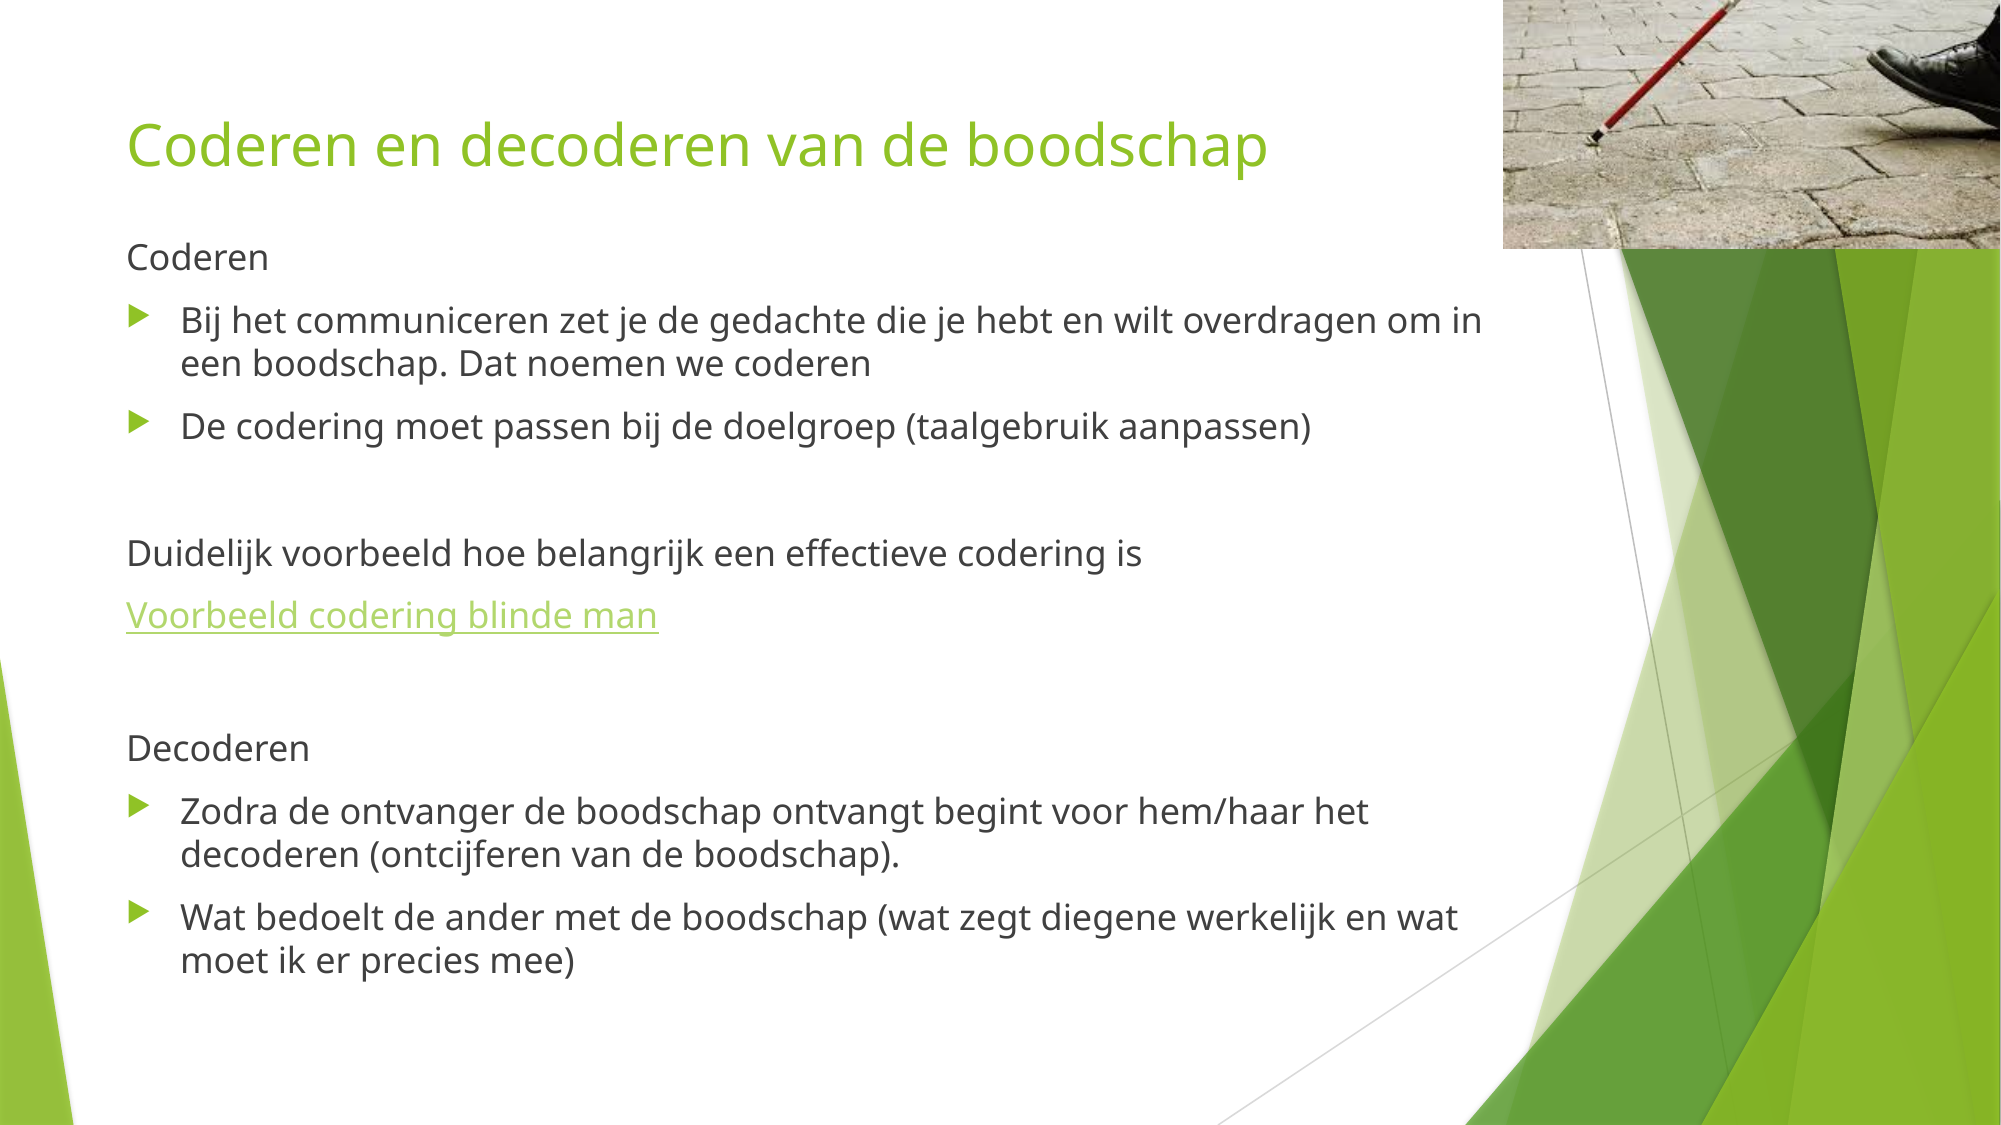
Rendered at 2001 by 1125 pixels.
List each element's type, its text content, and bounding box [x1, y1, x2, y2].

picture [1502, 0, 2000, 249]
title Coderen en decoderen van de boodschap [111, 99, 1497, 227]
list Coderen Bij het communiceren zet je de gedachte die je hebt en wilt overdragen om in een boodschap. Dat noemen we coderen De codering moet passen bij de doelgroep (taalgebruik aanpassen) Duidelijk voorbeeld hoe belangrijk een effectieve codering is Voorbeeld codering blinde man Decoderen Zodra de ontvanger de boodschap ontvangt begint voor hem/haar het decoderen (ontcijferen van de boodschap). Wat bedoelt de ander met de boodschap (wat zegt diegene werkelijk en wat moet ik er precies mee) [111, 227, 1522, 991]
